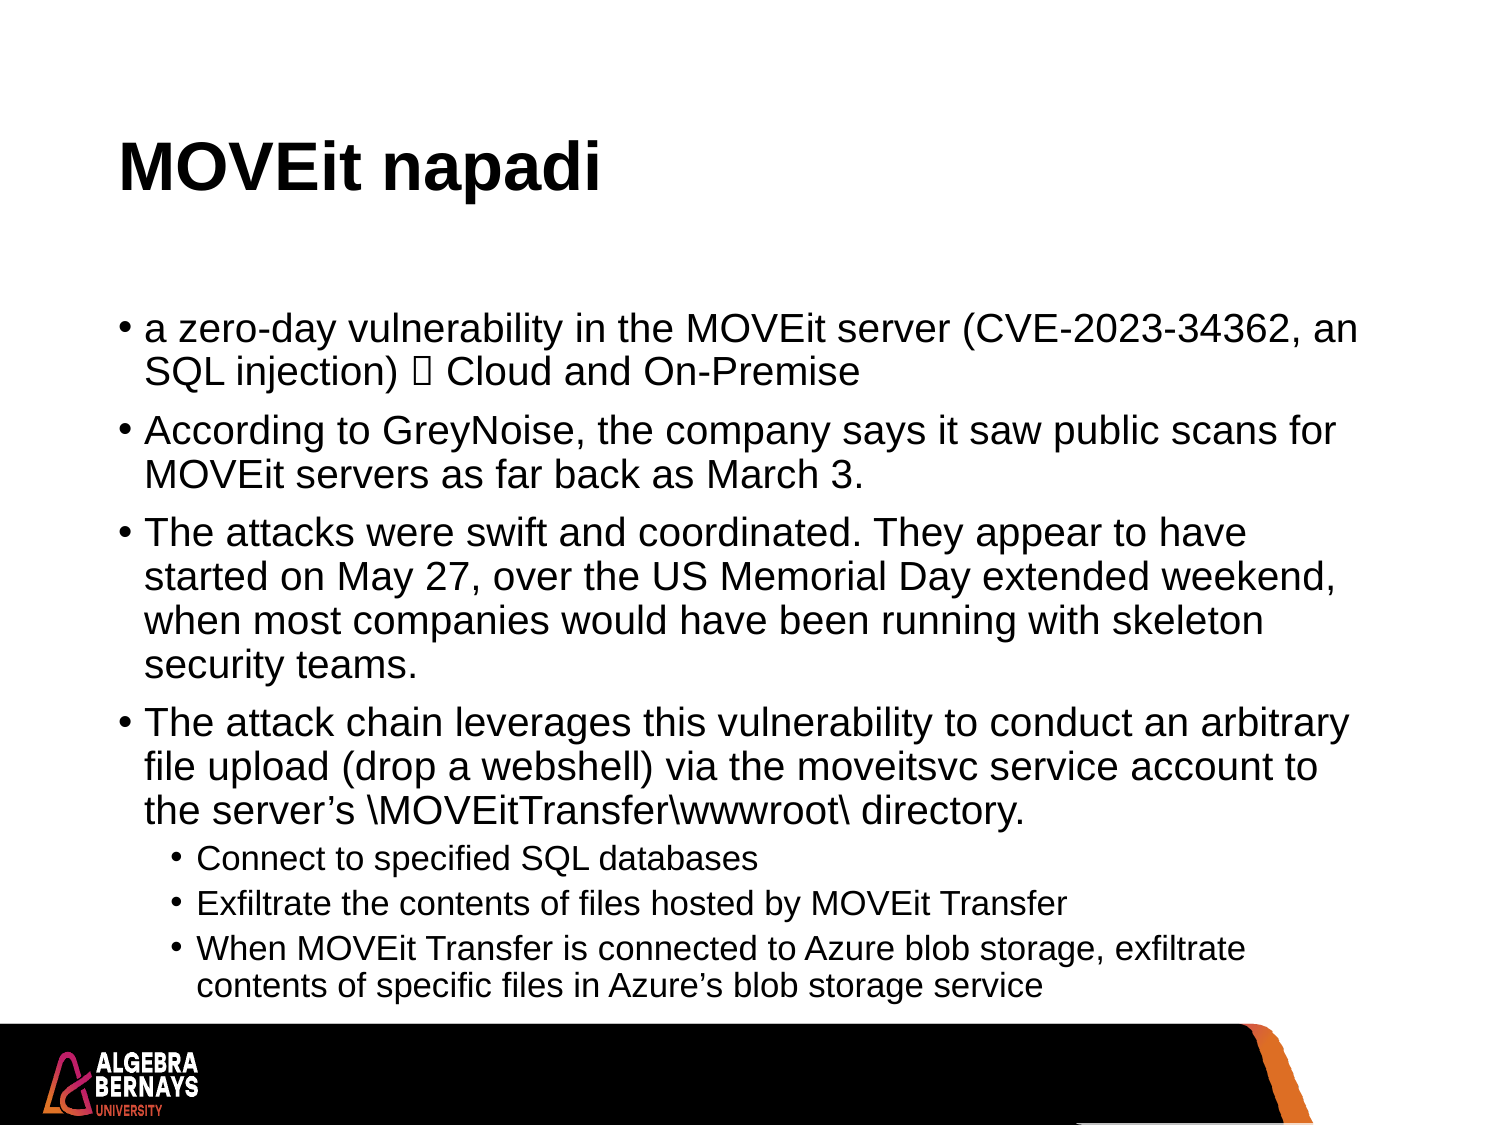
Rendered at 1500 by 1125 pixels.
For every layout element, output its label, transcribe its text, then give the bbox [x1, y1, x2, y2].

picture [0, 1023, 1468, 1125]
title MOVEit napadi [103, 59, 1397, 278]
list a zero-day vulnerability in the MOVEit server (CVE-2023-34362, an SQL injection)  Cloud and On-Premise According to GreyNoise, the company says it saw public scans for MOVEit servers as far back as March 3. The attacks were swift and coordinated. They appear to have started on May 27, over the US Memorial Day extended weekend, when most companies would have been running with skeleton security teams. The attack chain leverages this vulnerability to conduct an arbitrary file upload (drop a webshell) via the moveitsvc service account to the server’s \MOVEitTransfer\wwwroot\ directory. Connect to specified SQL databases Exfiltrate the contents of files hosted by MOVEit Transfer When MOVEit Transfer is connected to Azure blob storage, exfiltrate contents of specific files in Azure’s blob storage service [103, 299, 1397, 1014]
